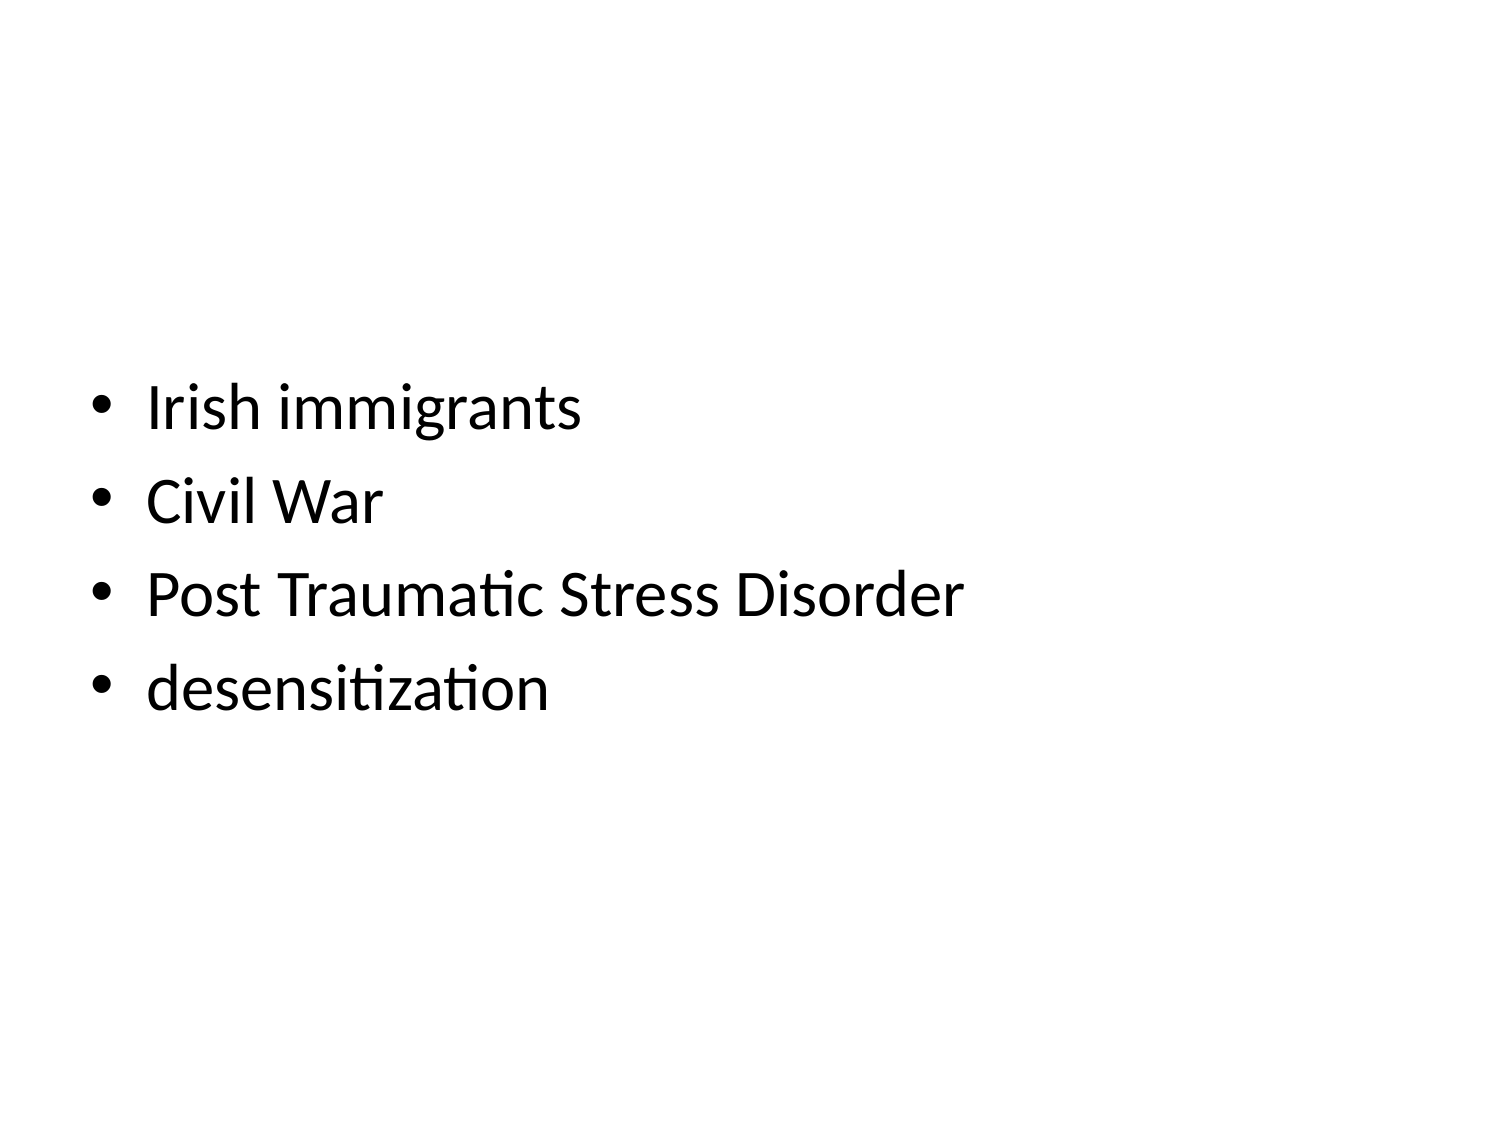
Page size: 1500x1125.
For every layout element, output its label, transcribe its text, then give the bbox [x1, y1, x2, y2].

list Irish immigrants Civil War Post Traumatic Stress Disorder desensitization [75, 262, 1425, 1005]
